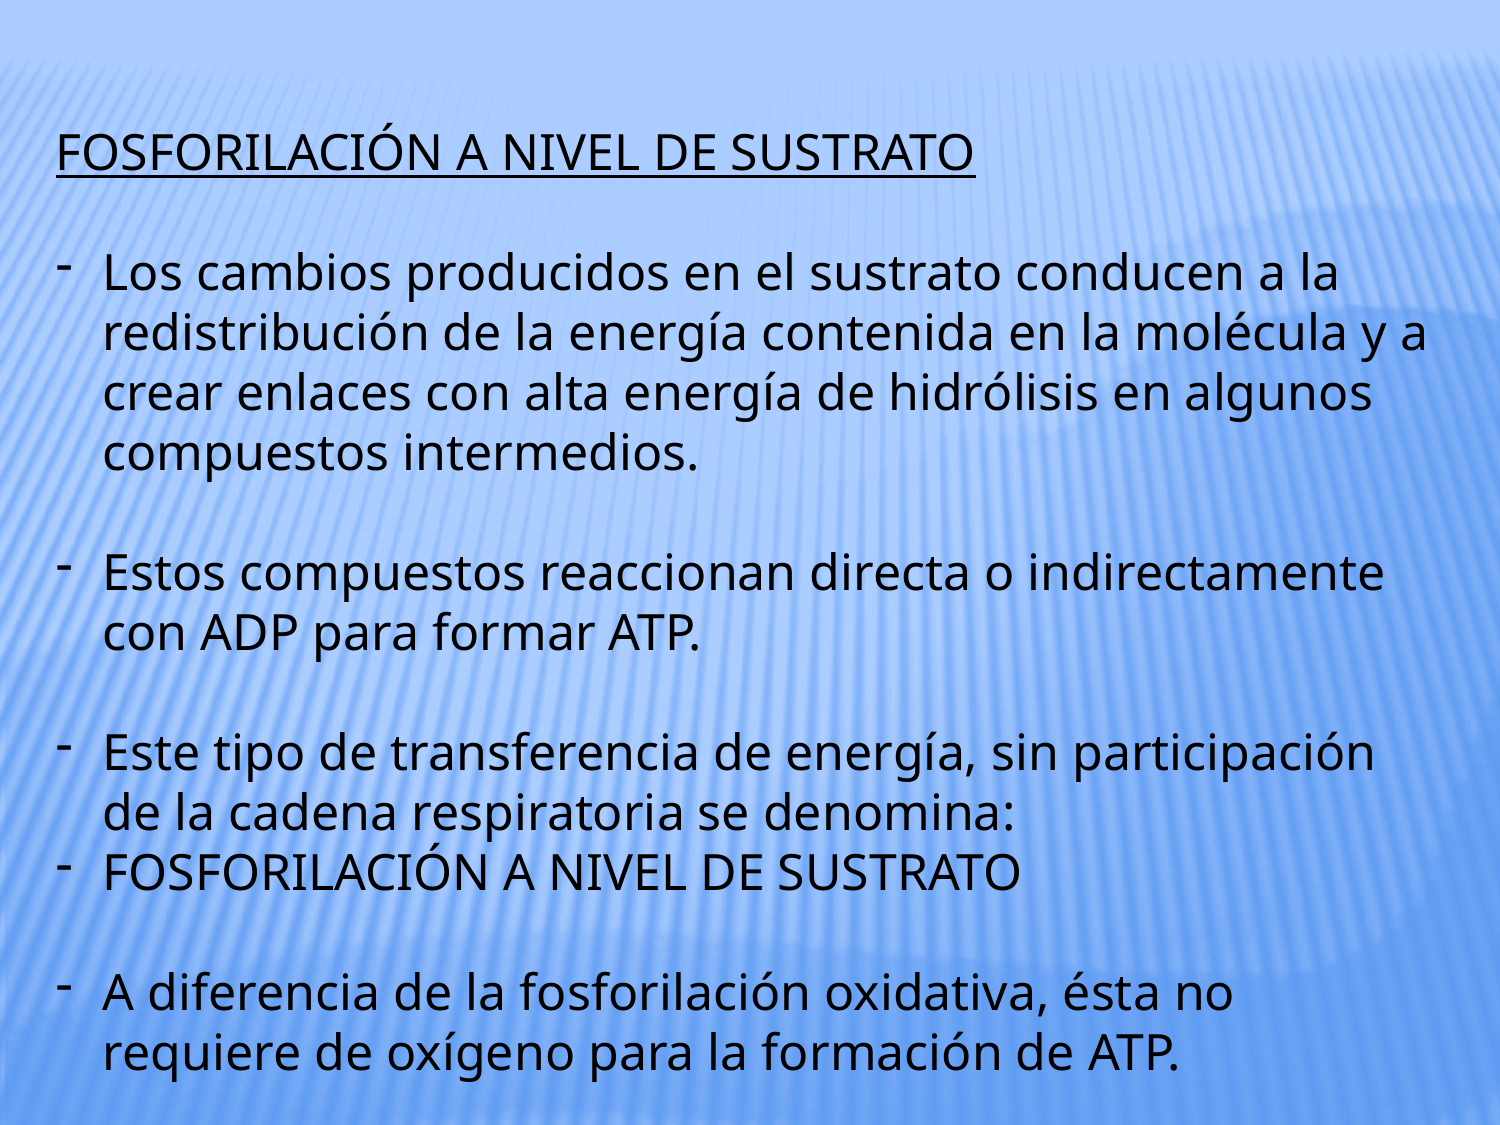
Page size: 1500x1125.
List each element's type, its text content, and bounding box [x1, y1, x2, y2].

text_box FOSFORILACIÓN A NIVEL DE SUSTRATO Los cambios producidos en el sustrato conducen a la redistribución de la energía contenida en la molécula y a crear enlaces con alta energía de hidrólisis en algunos compuestos intermedios. Estos compuestos reaccionan directa o indirectamente con ADP para formar ATP. Este tipo de transferencia de energía, sin participación de la cadena respiratoria se denomina: FOSFORILACIÓN A NIVEL DE SUSTRATO A diferencia de la fosforilación oxidativa, ésta no requiere de oxígeno para la formación de ATP. [41, 113, 1447, 1089]
